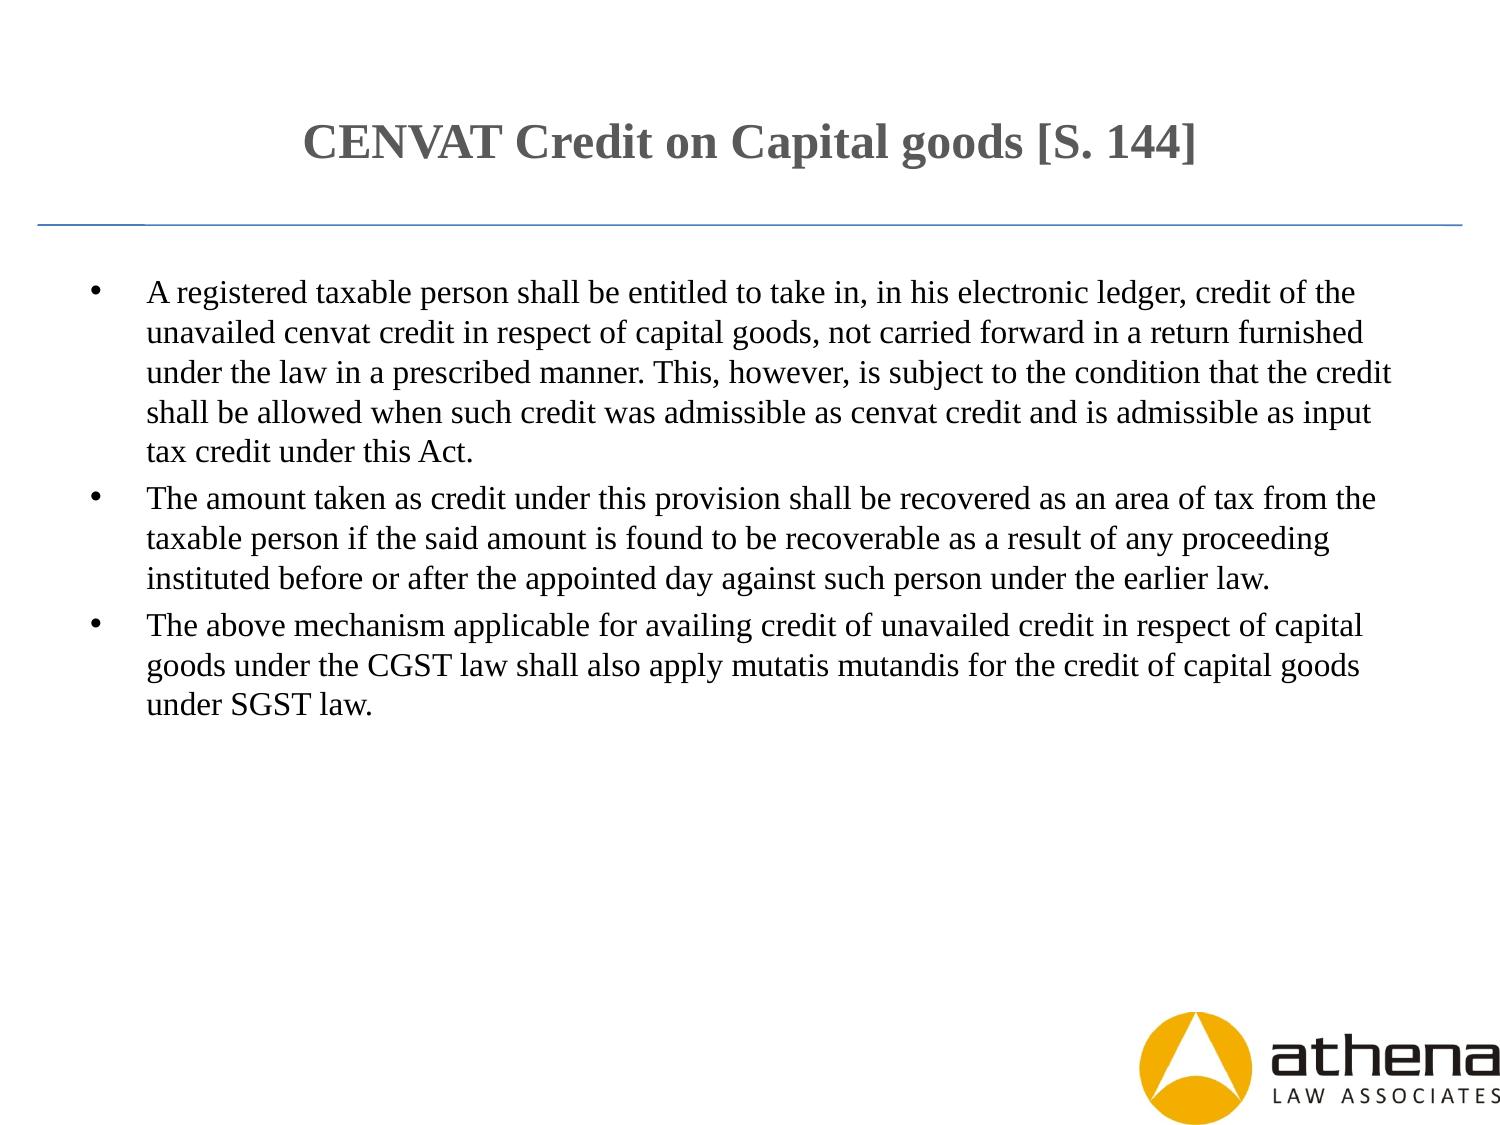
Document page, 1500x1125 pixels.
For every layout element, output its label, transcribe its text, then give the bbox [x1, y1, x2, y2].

title CENVAT Credit on Capital goods [S. 144] [75, 45, 1425, 233]
list A registered taxable person shall be entitled to take in, in his electronic ledger, credit of the unavailed cenvat credit in respect of capital goods, not carried forward in a return furnished under the law in a prescribed manner. This, however, is subject to the condition that the credit shall be allowed when such credit was admissible as cenvat credit and is admissible as input tax credit under this Act. The amount taken as credit under this provision shall be recovered as an area of tax from the taxable person if the said amount is found to be recoverable as a result of any proceeding instituted before or after the appointed day against such person under the earlier law. The above mechanism applicable for availing credit of unavailed credit in respect of capital goods under the CGST law shall also apply mutatis mutandis for the credit of capital goods under SGST law. [75, 262, 1425, 1005]
picture [1139, 1012, 1500, 1125]
